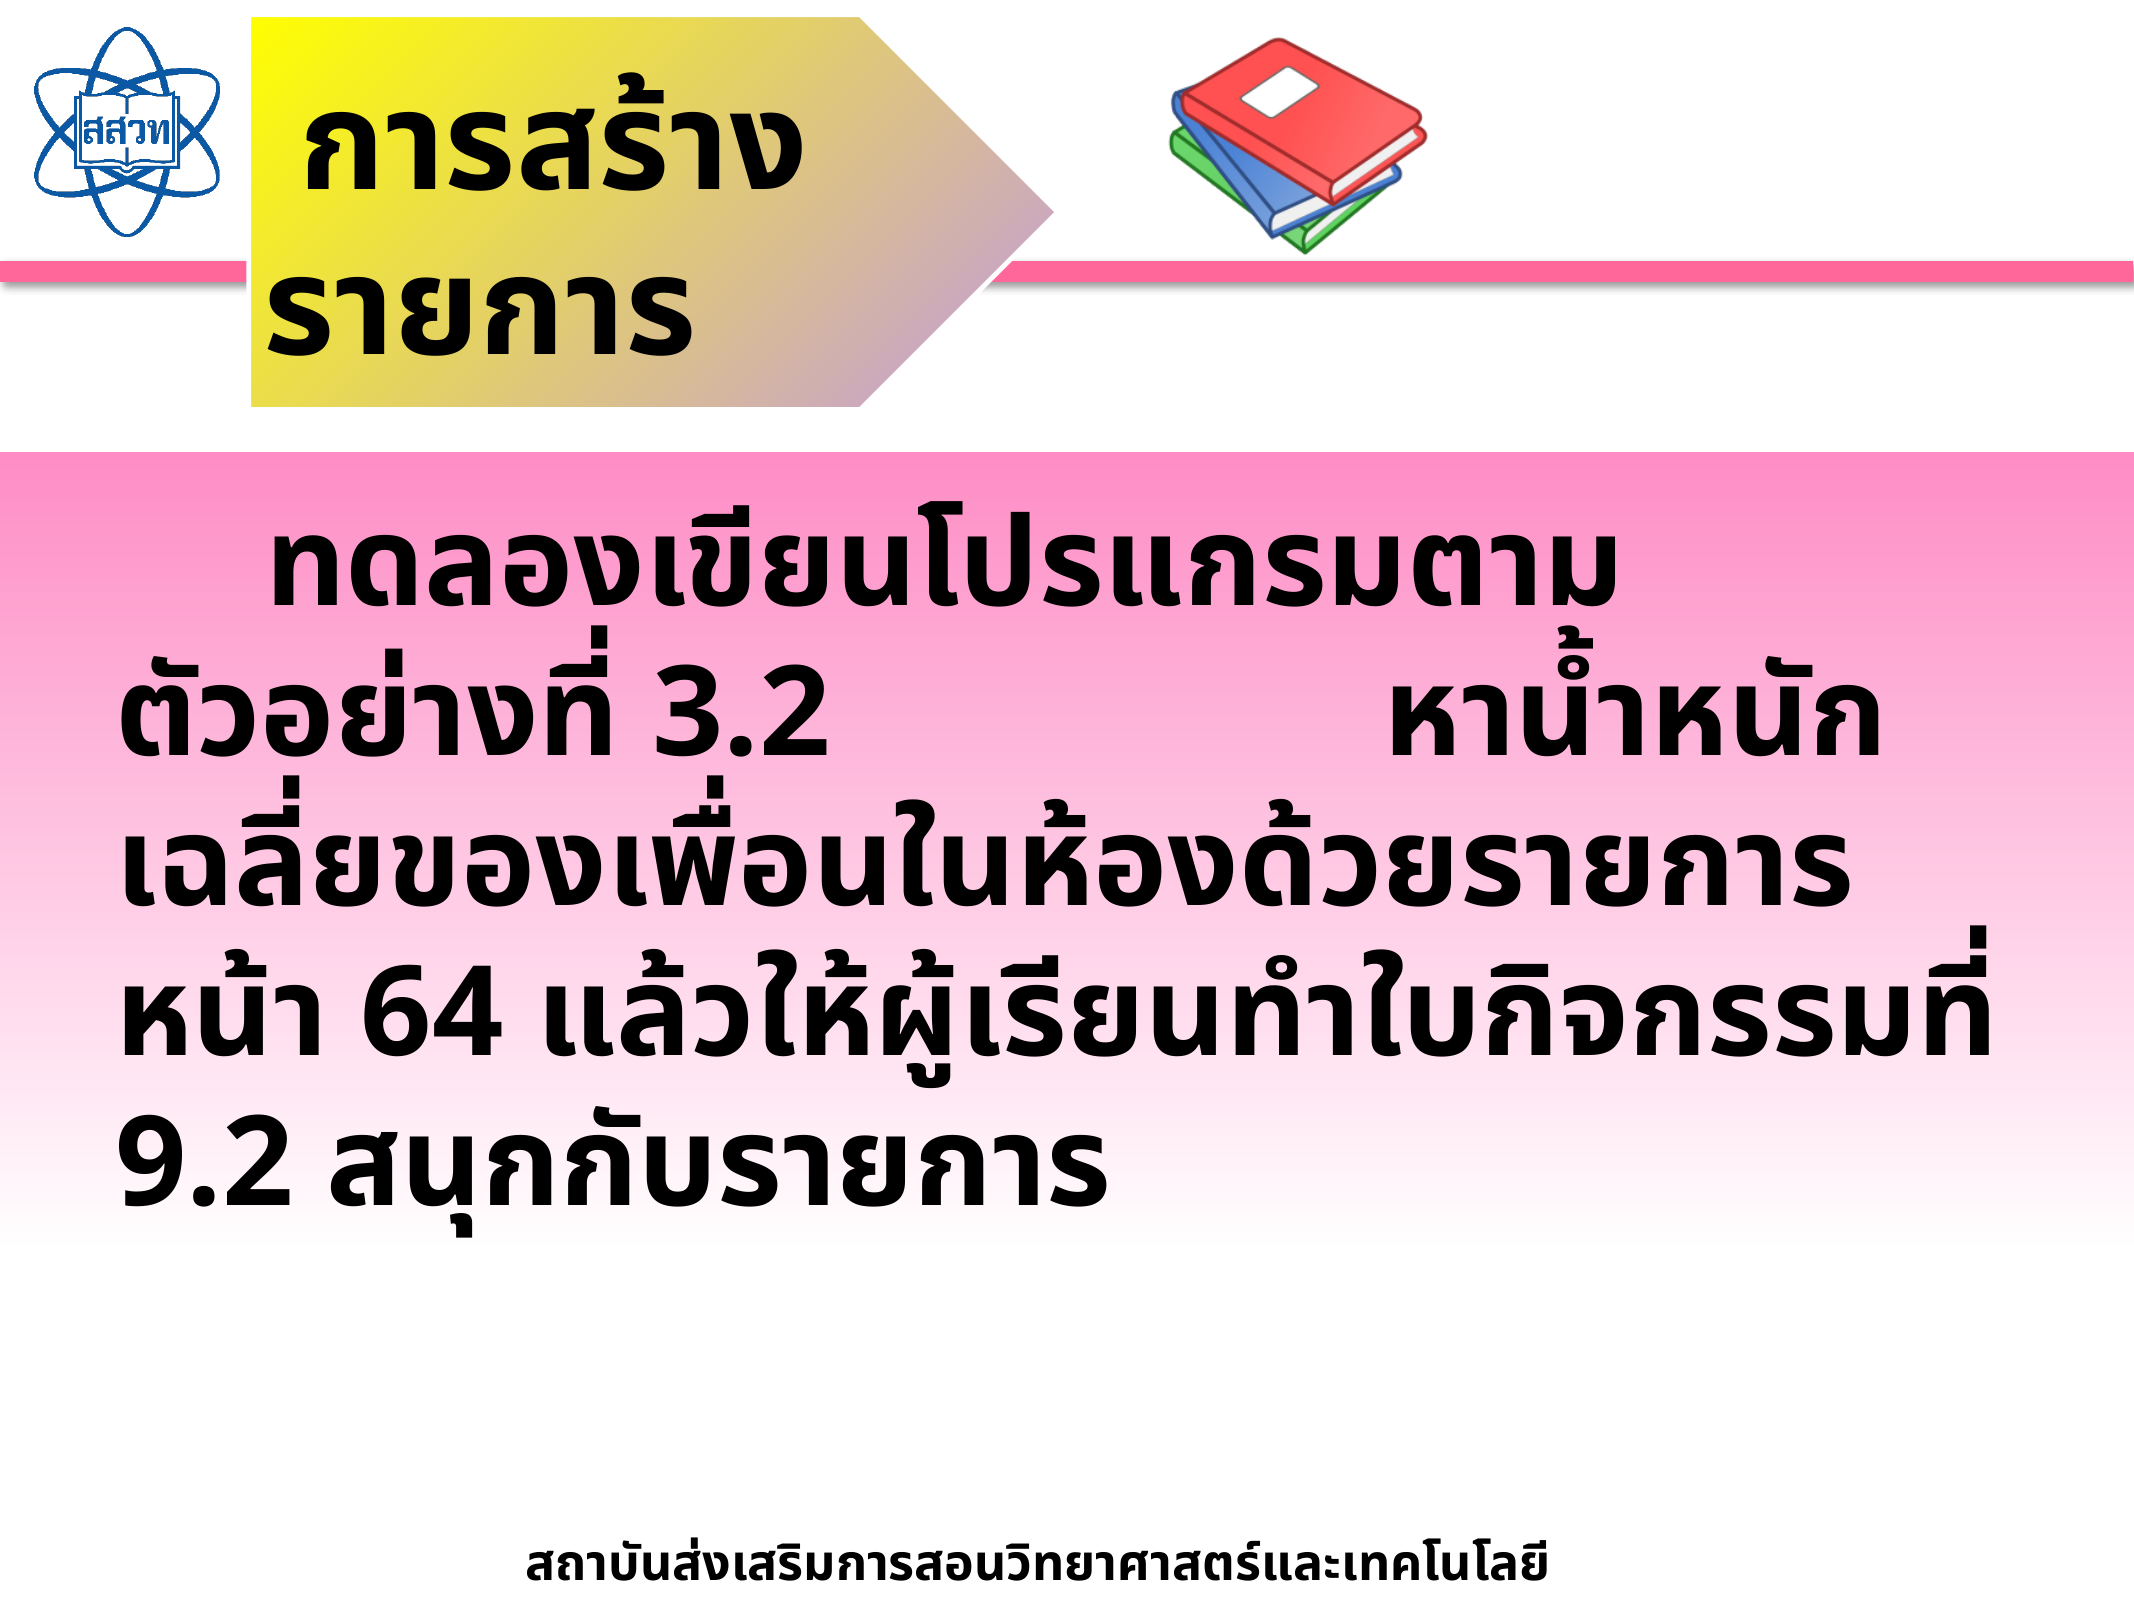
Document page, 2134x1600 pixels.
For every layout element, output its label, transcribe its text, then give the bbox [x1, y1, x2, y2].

text_box ทดลองเขียนโปรแกรมตามตัวอย่างที่ 3.2 หาน้ำหนักเฉลี่ยของเพื่อนในห้องด้วยรายการ หน้า 64 แล้วให้ผู้เรียนทำใบกิจกรรมที่ 9.2 สนุกกับรายการ [106, 471, 2009, 1239]
text_box สถาบันส่งเสริมการสอนวิทยาศาสตร์และเทคโนโลยี [74, 1522, 2002, 1589]
text_box การสร้างรายการ [248, 14, 1059, 269]
text_box [0, 452, 2134, 1250]
picture [33, 27, 220, 237]
text_box การสร้างรายการ [248, 274, 997, 411]
picture [1153, 24, 1522, 285]
